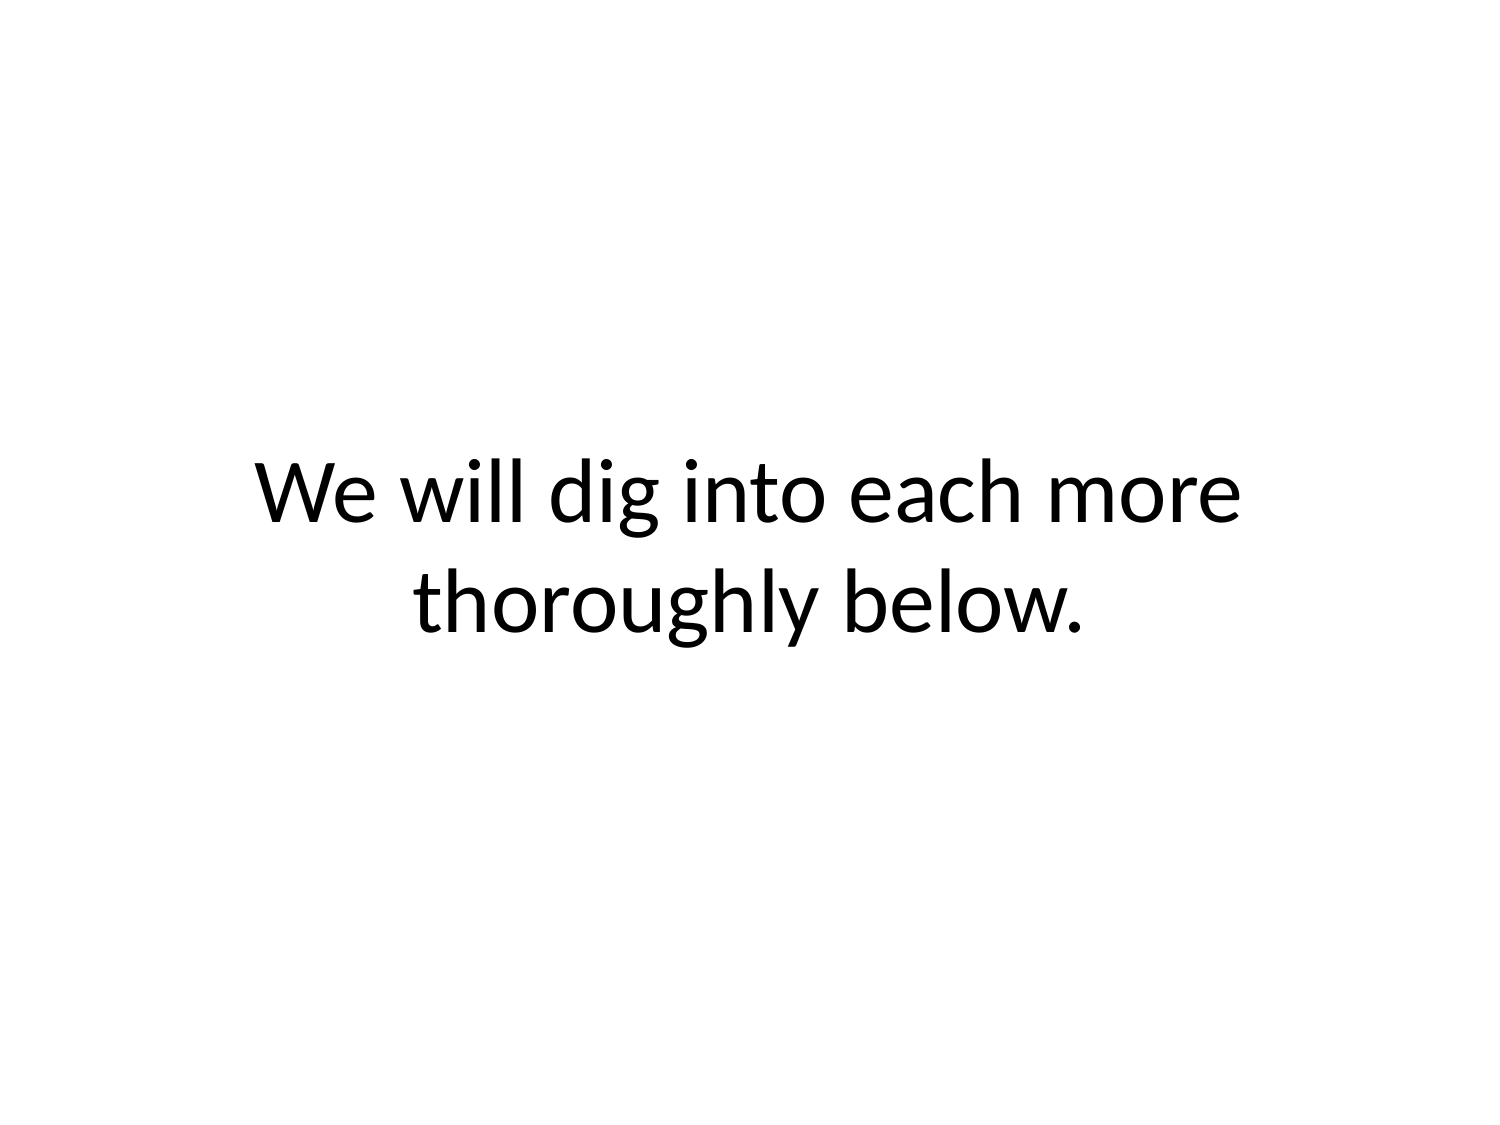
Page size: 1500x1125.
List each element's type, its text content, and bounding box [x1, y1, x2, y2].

title We will dig into each more thoroughly below. [74, 44, 1426, 1038]
